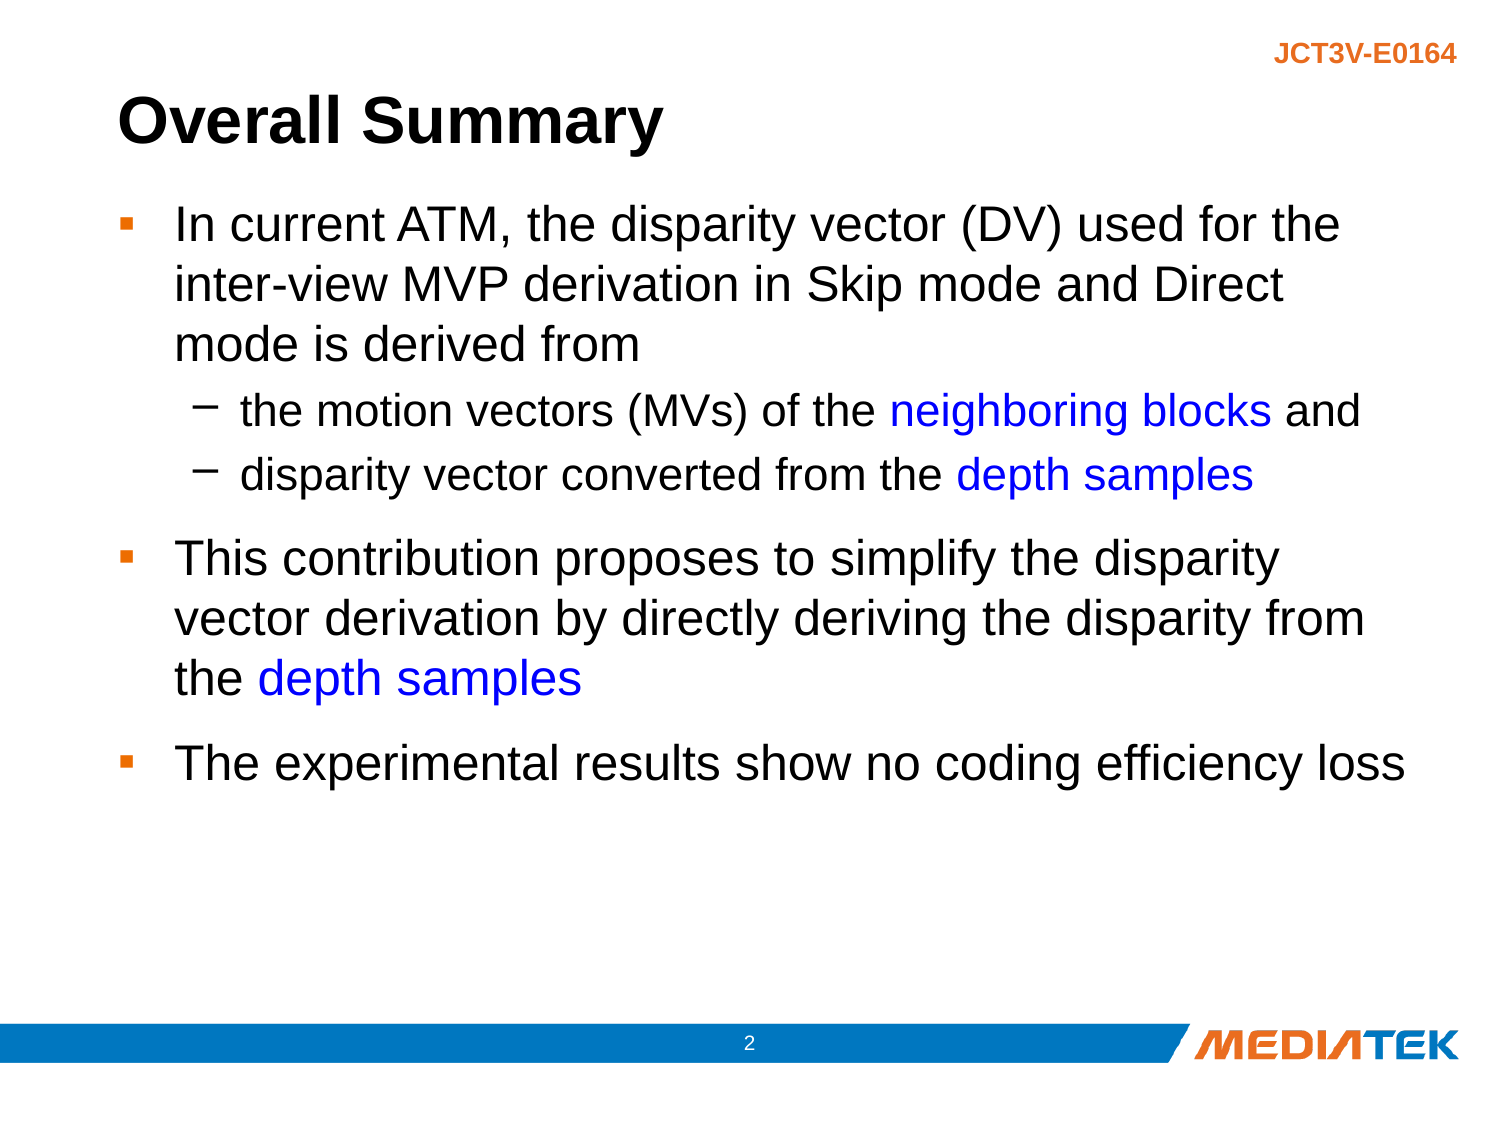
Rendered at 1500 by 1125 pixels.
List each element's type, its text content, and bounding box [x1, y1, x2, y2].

title Overall Summary [101, 62, 1425, 172]
list In current ATM, the disparity vector (DV) used for the inter-view MVP derivation in Skip mode and Direct mode is derived from the motion vectors (MVs) of the neighboring blocks and disparity vector converted from the depth samples This contribution proposes to simplify the disparity vector derivation by directly deriving the disparity from the depth samples The experimental results show no coding efficiency loss [102, 184, 1425, 998]
slide_number 1 [711, 1022, 789, 1090]
picture [789, 1023, 1459, 1063]
picture [0, 1023, 711, 1063]
